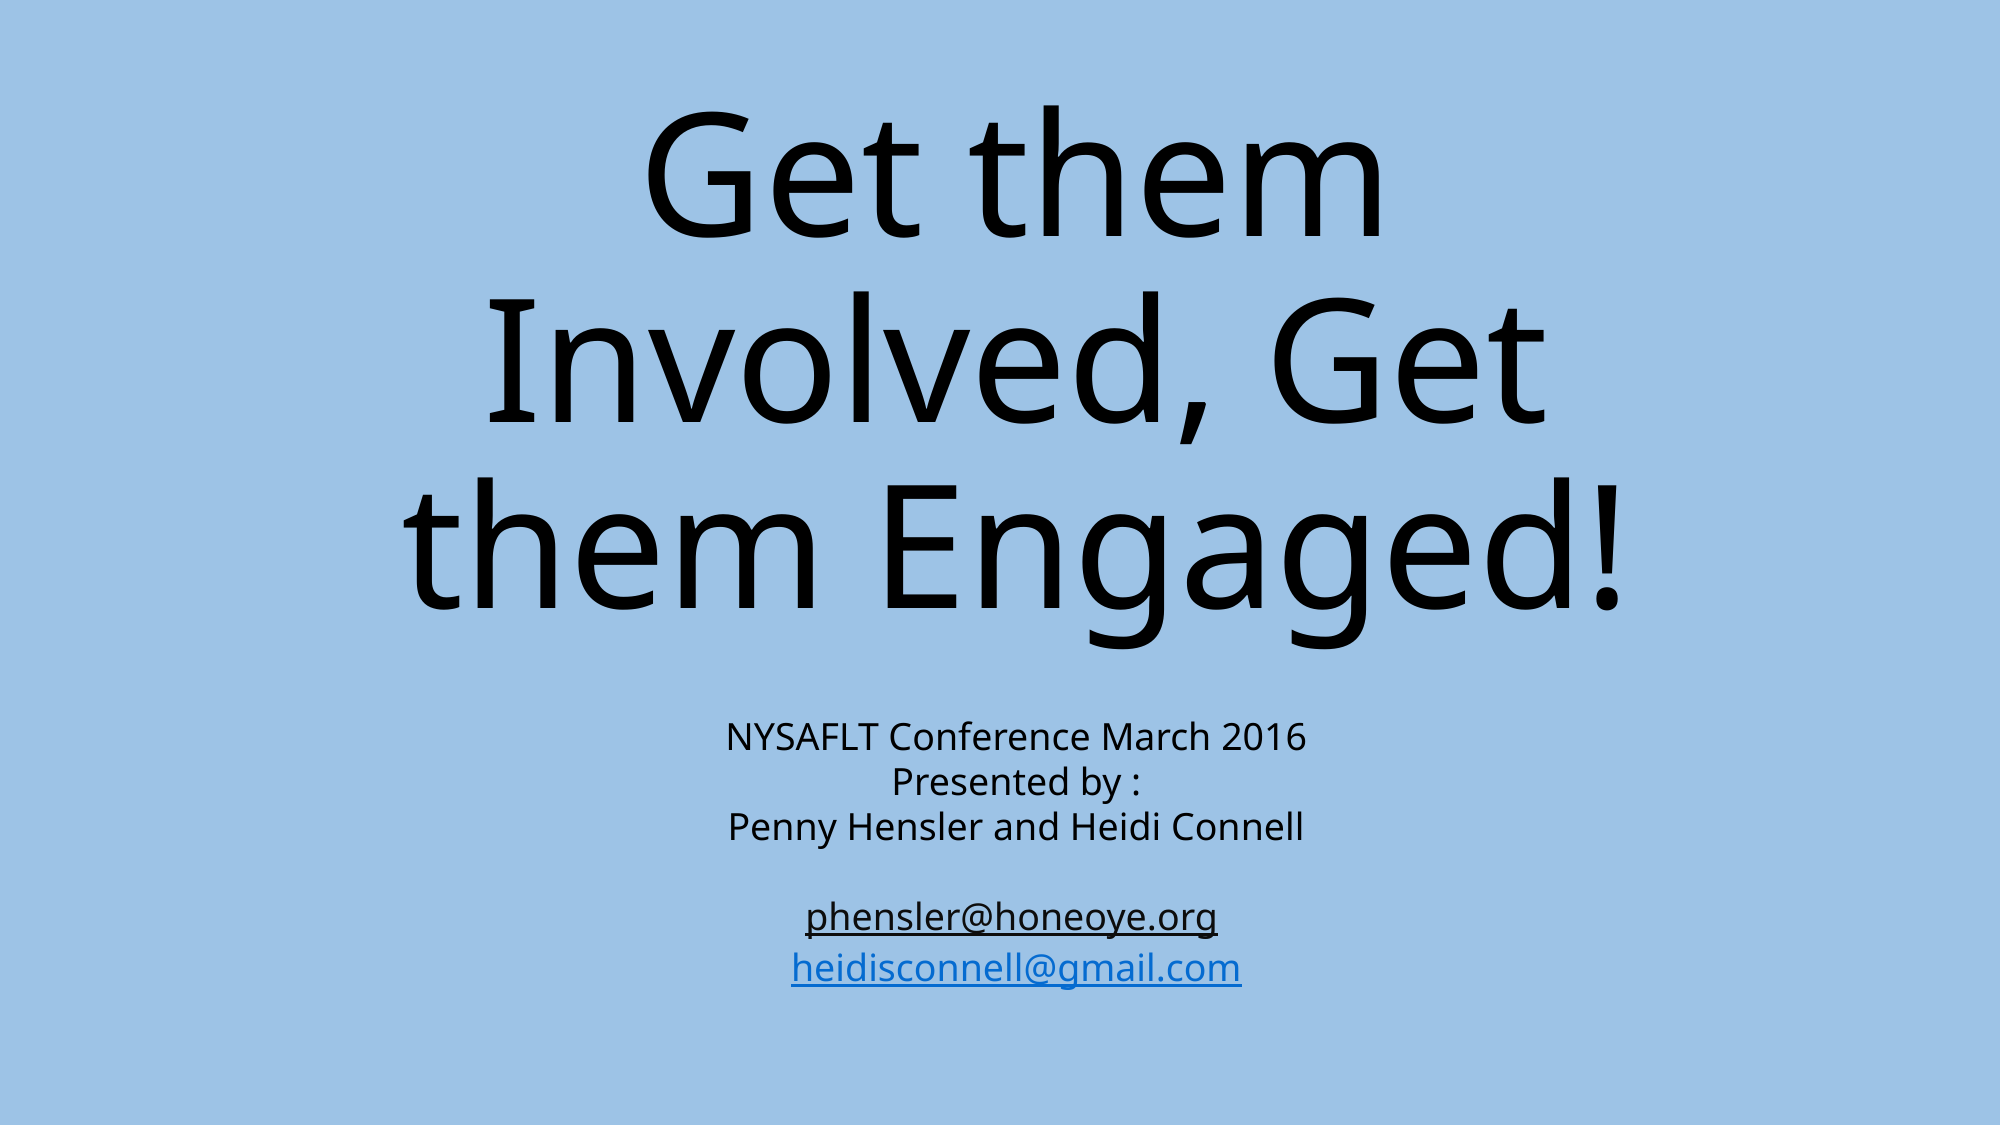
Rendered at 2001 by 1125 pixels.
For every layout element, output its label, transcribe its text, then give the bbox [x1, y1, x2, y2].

text_box NYSAFLT Conference March 2016 Presented by : Penny Hensler and Heidi Connell phensler@honeoye.org heidisconnell@gmail.com [350, 705, 1683, 1125]
title Get them Involved, Get them Engaged! [266, 76, 1767, 653]
